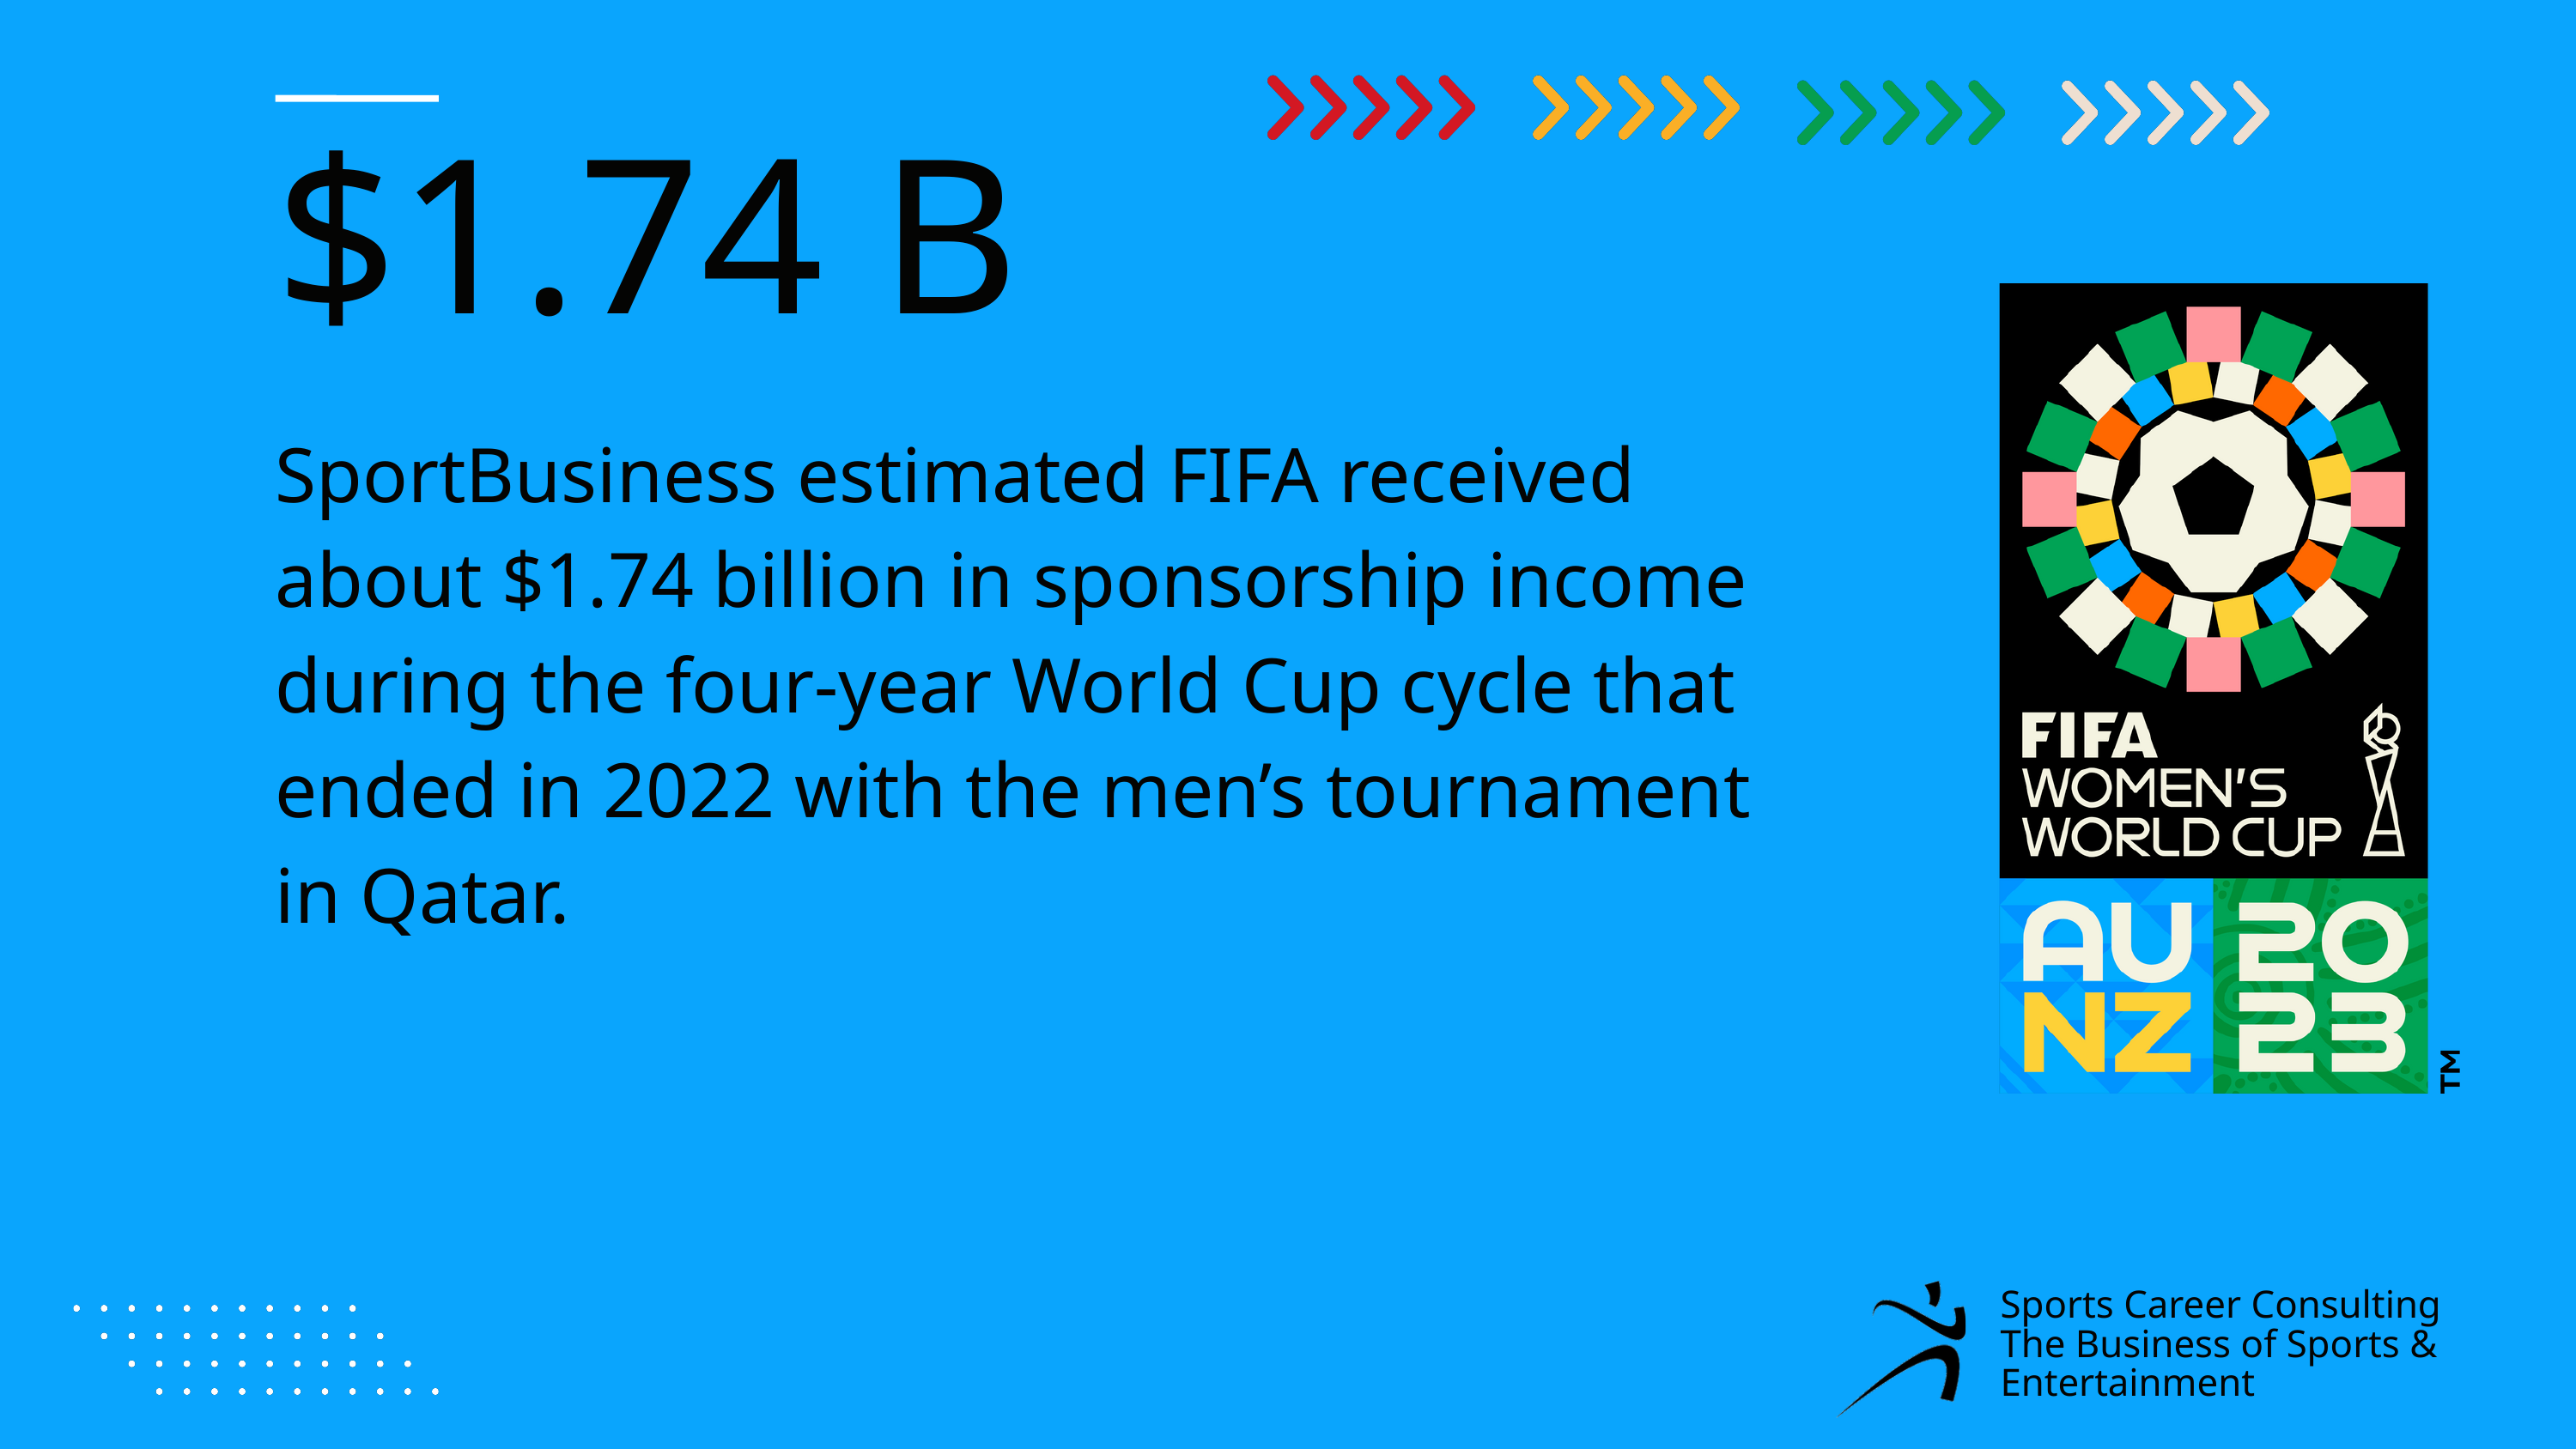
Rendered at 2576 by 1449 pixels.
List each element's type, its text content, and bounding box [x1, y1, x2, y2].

text_box [73, 1305, 439, 1395]
text_box [1267, 75, 1476, 140]
text_box SportBusiness estimated FIFA received about $1.74 billion in sponsorship income during the four-year World Cup cycle that ended in 2022 with the men’s tournament in Qatar. [275, 412, 1797, 938]
text_box [1531, 75, 1741, 140]
text_box [1836, 1281, 1966, 1418]
text_box $1.74 B [275, 120, 1273, 357]
text_box Sports Career Consulting The Business of Sports & Entertainment [2000, 1286, 2508, 1404]
text_box [1796, 80, 2006, 145]
text_box [2061, 80, 2270, 145]
text_box [1965, 283, 2460, 1094]
